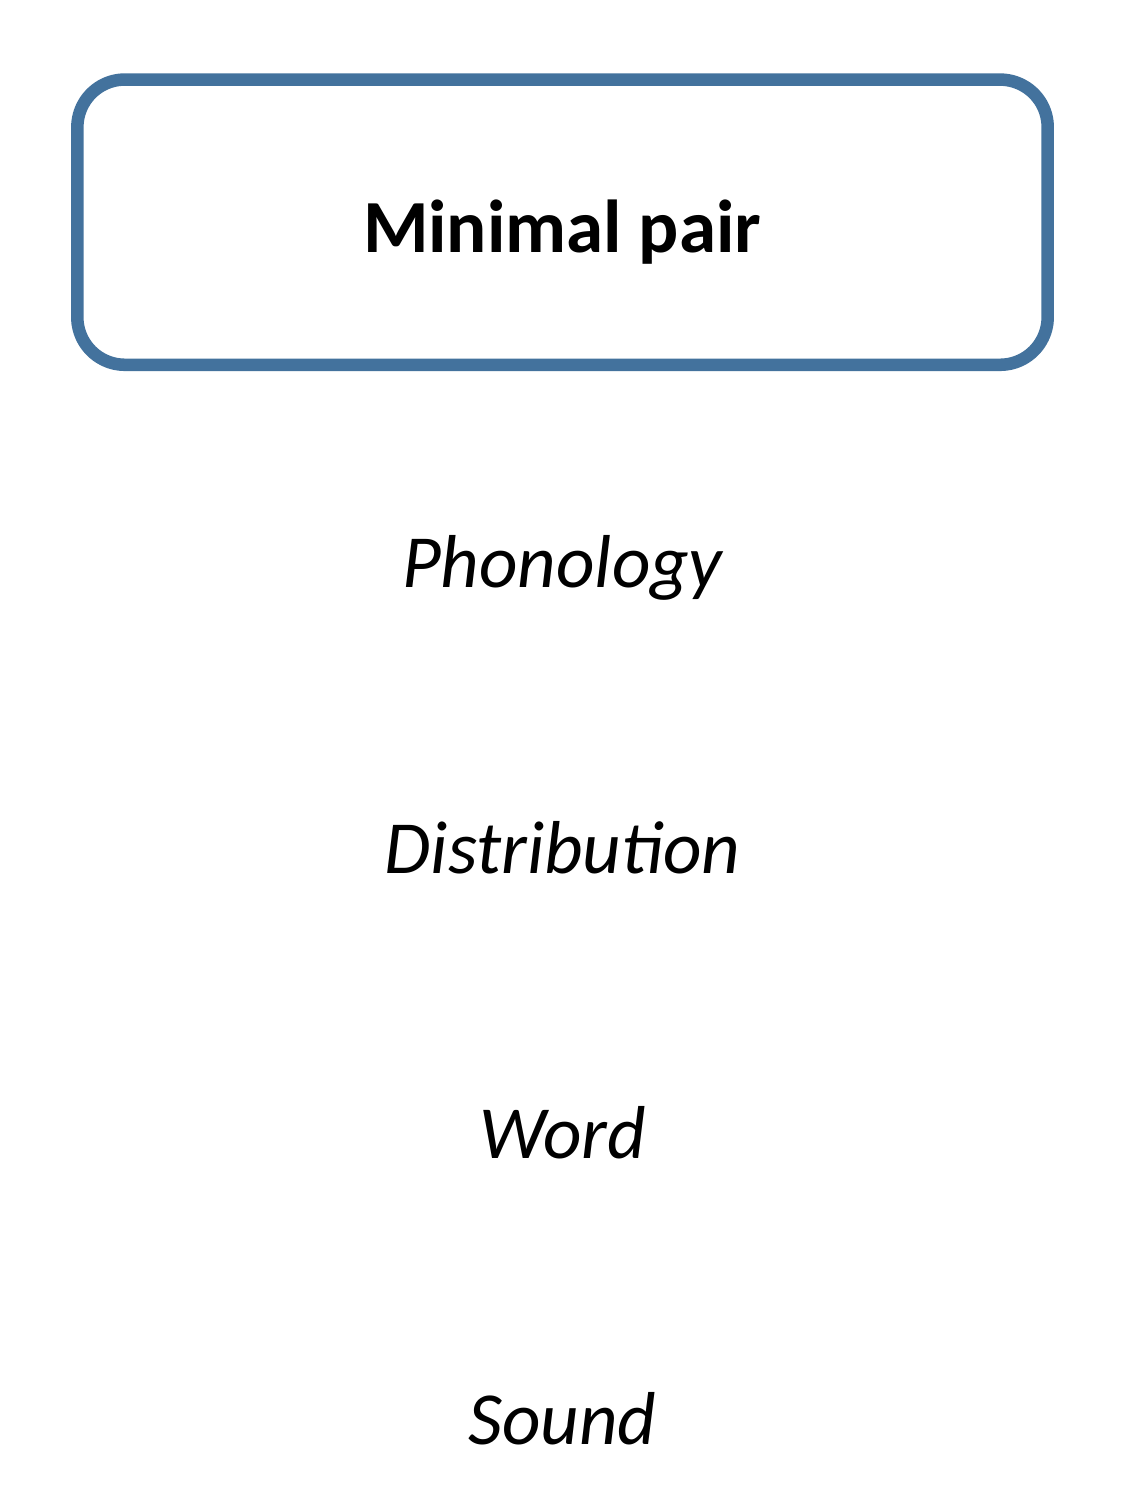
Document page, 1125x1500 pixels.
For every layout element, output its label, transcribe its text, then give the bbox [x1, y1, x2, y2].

text_box Minimal pair [76, 78, 1049, 366]
list Phonology Distribution Word Sound [77, 399, 1048, 1352]
